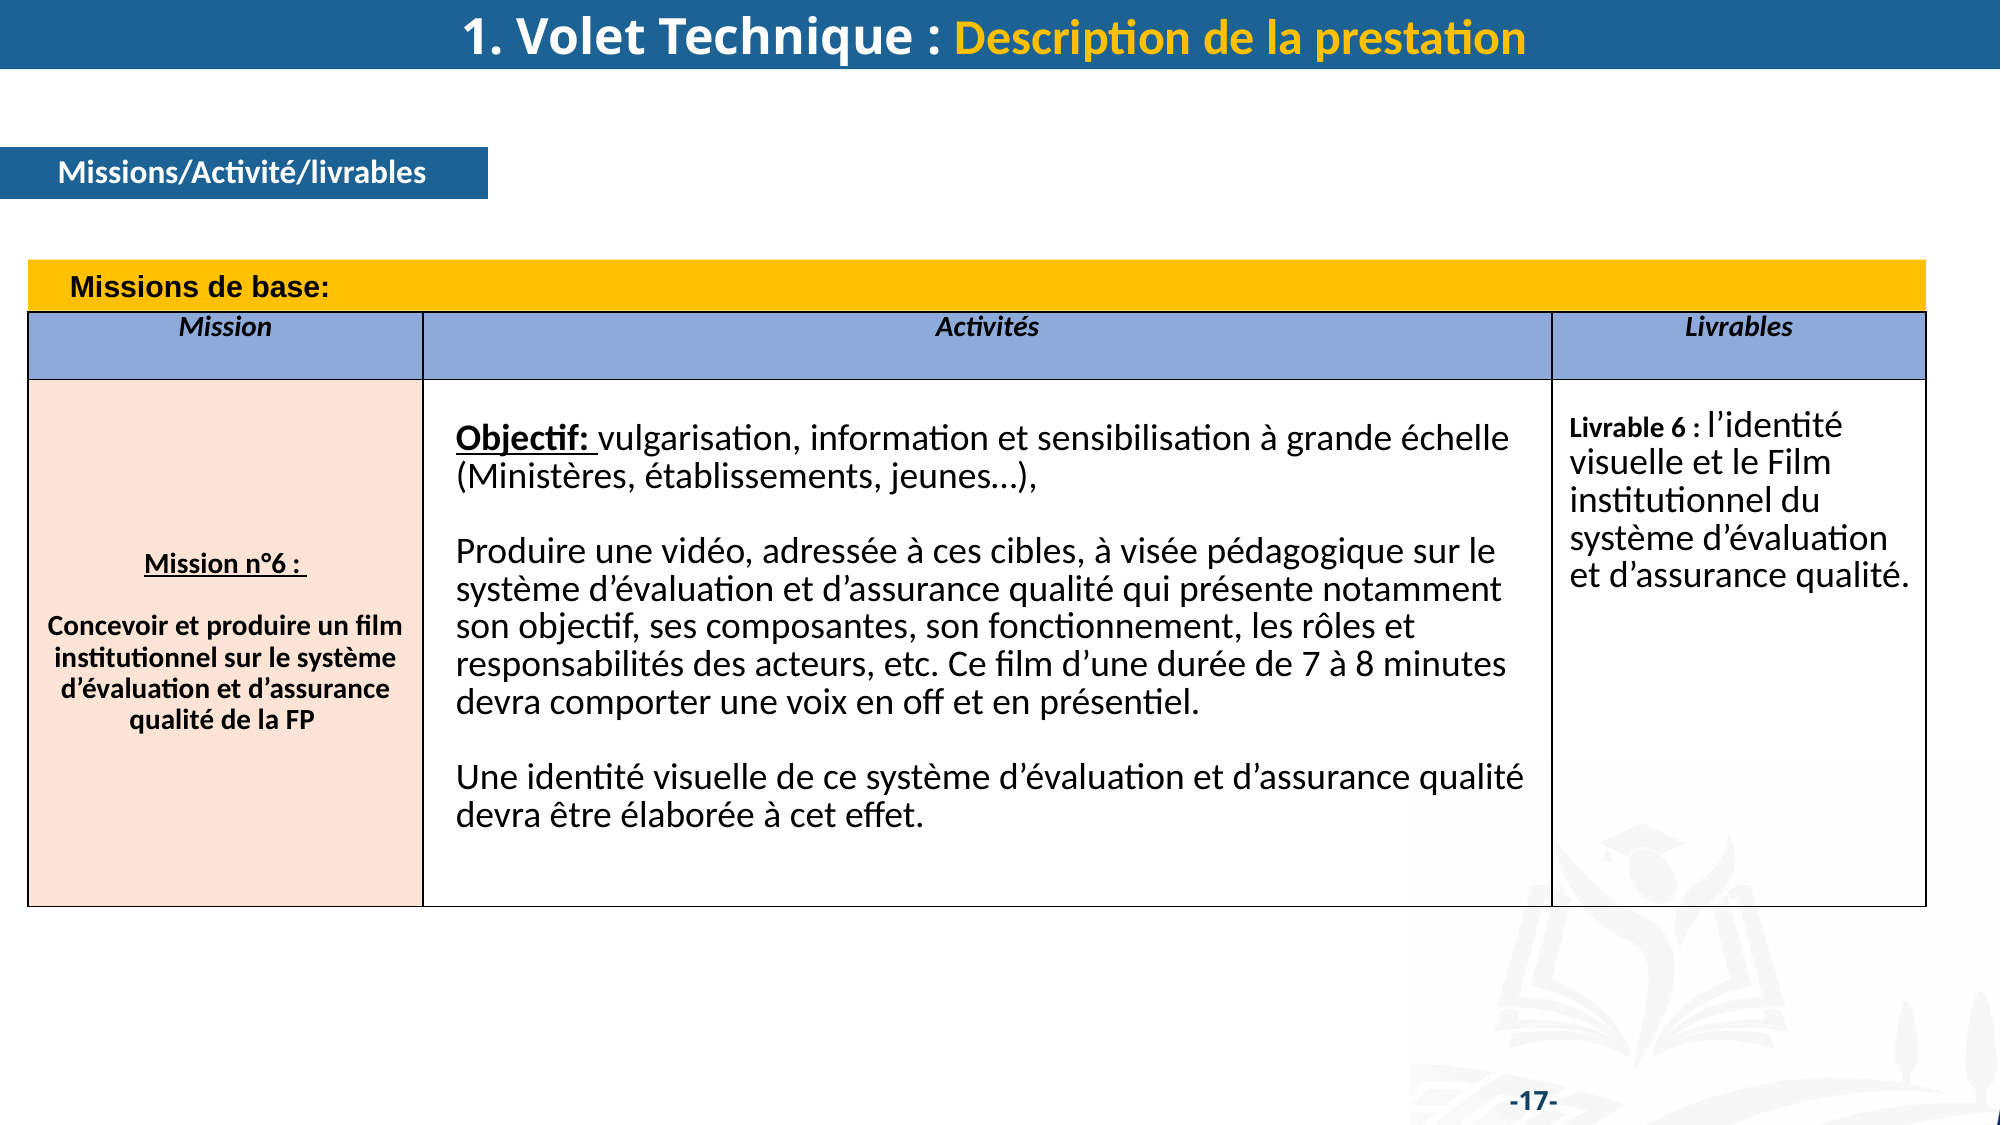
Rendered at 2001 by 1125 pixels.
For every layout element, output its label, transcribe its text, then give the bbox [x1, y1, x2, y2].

picture [1409, 759, 2000, 1125]
table_header Livrables [1553, 313, 1925, 379]
table_cell Mission n°6 : Concevoir et produire un film institutionnel sur le système d’évaluation et d’assurance qualité de la FP [29, 380, 422, 906]
table_header Mission [29, 313, 422, 379]
text_box Missions de base: [28, 259, 1926, 311]
table_cell Livrable 6 : l’identité visuelle et le Film institutionnel du système d’évaluation et d’assurance qualité. [1553, 380, 1925, 758]
text_box 1. Volet Technique : Description de la prestation [0, 0, 2000, 71]
table_cell Objectif: vulgarisation, information et sensibilisation à grande échelle (Ministères, établissements, jeunes…), Produire une vidéo, adressée à ces cibles, à visée pédagogique sur le système d’évaluation et d’assurance qualité qui présente notamment son objectif, ses composantes, son fonctionnement, les rôles et responsabilités des acteurs, etc. Ce film d’une durée de 7 à 8 minutes devra comporter une voix en off et en présentiel. Une identité visuelle de ce système d’évaluation et d’assurance qualité devra être élaborée à cet effet. [424, 380, 1551, 906]
table_header Activités [424, 313, 1551, 379]
text_box Missions/Activité/livrables [0, 146, 489, 200]
